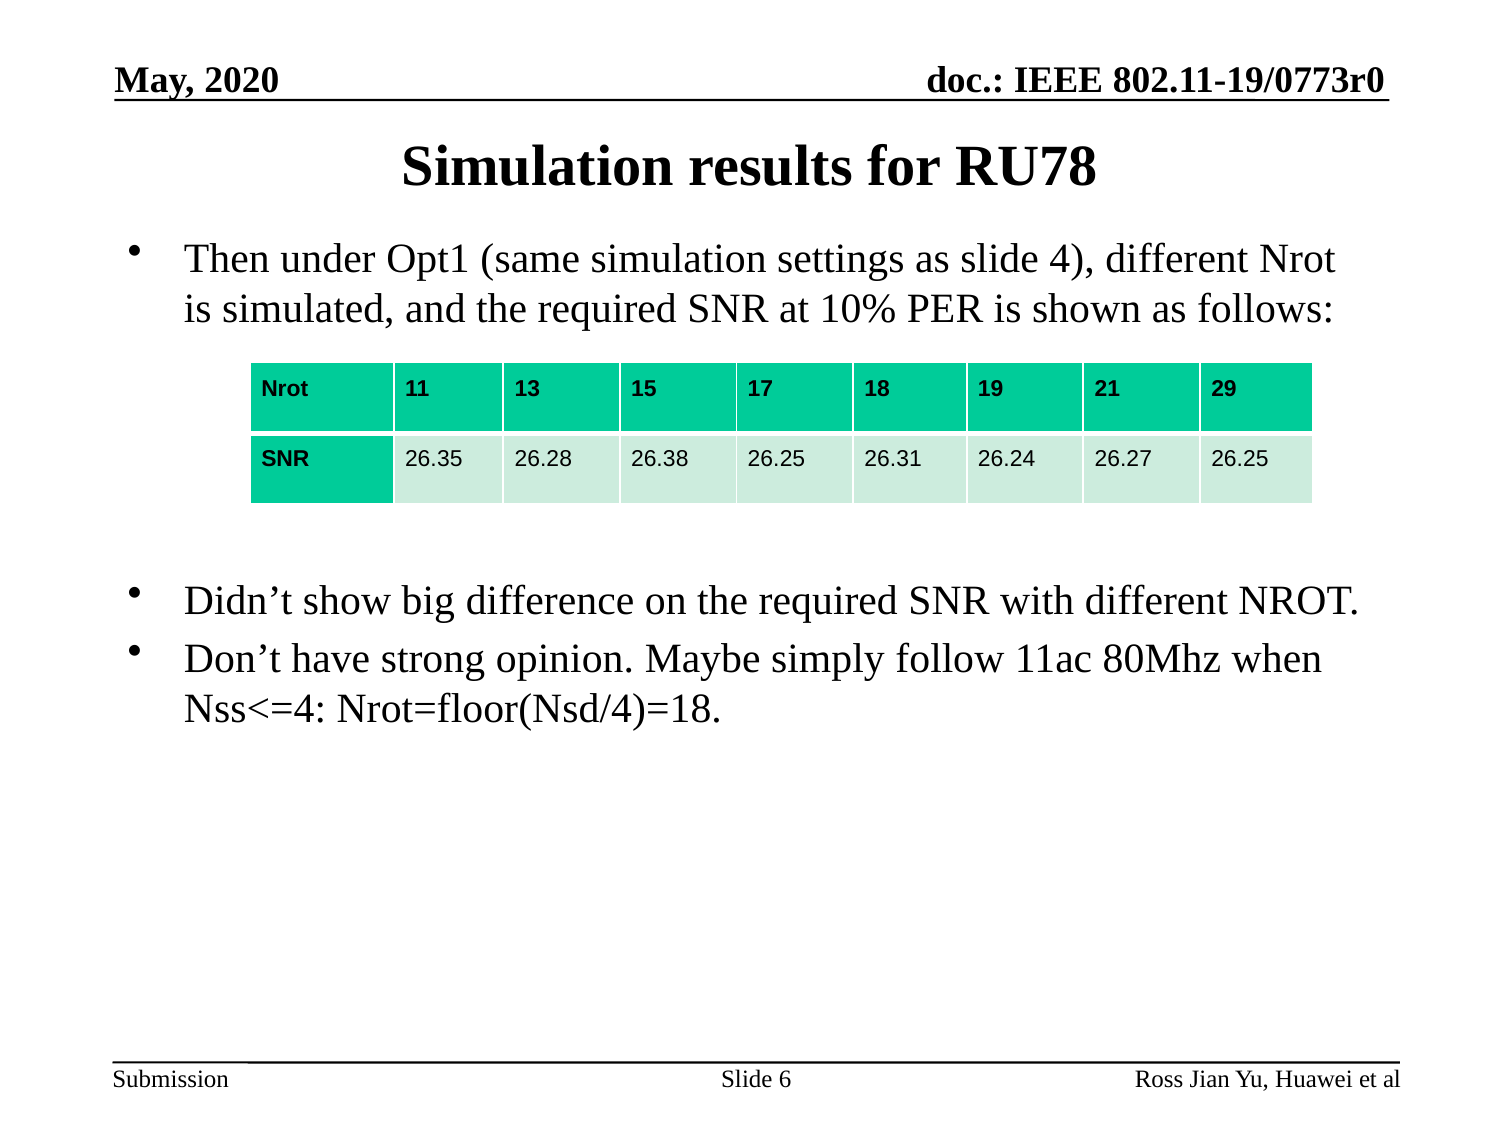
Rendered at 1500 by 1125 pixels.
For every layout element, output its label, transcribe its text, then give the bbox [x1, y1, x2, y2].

table_cell 26.27 [1084, 436, 1199, 503]
table_cell 26.31 [854, 436, 966, 503]
table_header 15 [621, 363, 736, 431]
table_header 17 [737, 363, 852, 431]
table_cell 26.25 [737, 436, 852, 503]
table_cell 26.28 [504, 436, 619, 503]
table_header 29 [1201, 363, 1312, 431]
table_header 11 [395, 363, 502, 431]
table_header 21 [1084, 363, 1199, 431]
table_cell 26.25 [1201, 436, 1312, 503]
table_header 13 [504, 363, 619, 431]
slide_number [114, 54, 281, 101]
slide_number Slide 6 [712, 1061, 800, 1093]
table_header 19 [968, 363, 1082, 431]
table_cell 26.35 [395, 436, 502, 503]
list Then under Opt1 (same simulation settings as slide 4), different Nrot is simulated, and the required SNR at 10% PER is shown as follows: Didn’t show big difference on the required SNR with different NROT. Don’t have strong opinion. Maybe simply follow 11ac 80Mhz when Nss<=4: Nrot=floor(Nsd/4)=18. [112, 223, 1388, 961]
table_cell 26.38 [621, 436, 736, 503]
table_header 18 [854, 363, 966, 431]
footer Ross Jian Yu, Huawei et al [1131, 1061, 1402, 1093]
title Simulation results for RU78 [112, 112, 1388, 213]
table_header Nrot [251, 363, 393, 431]
table_cell 26.24 [968, 436, 1082, 503]
table_cell SNR [251, 436, 393, 503]
